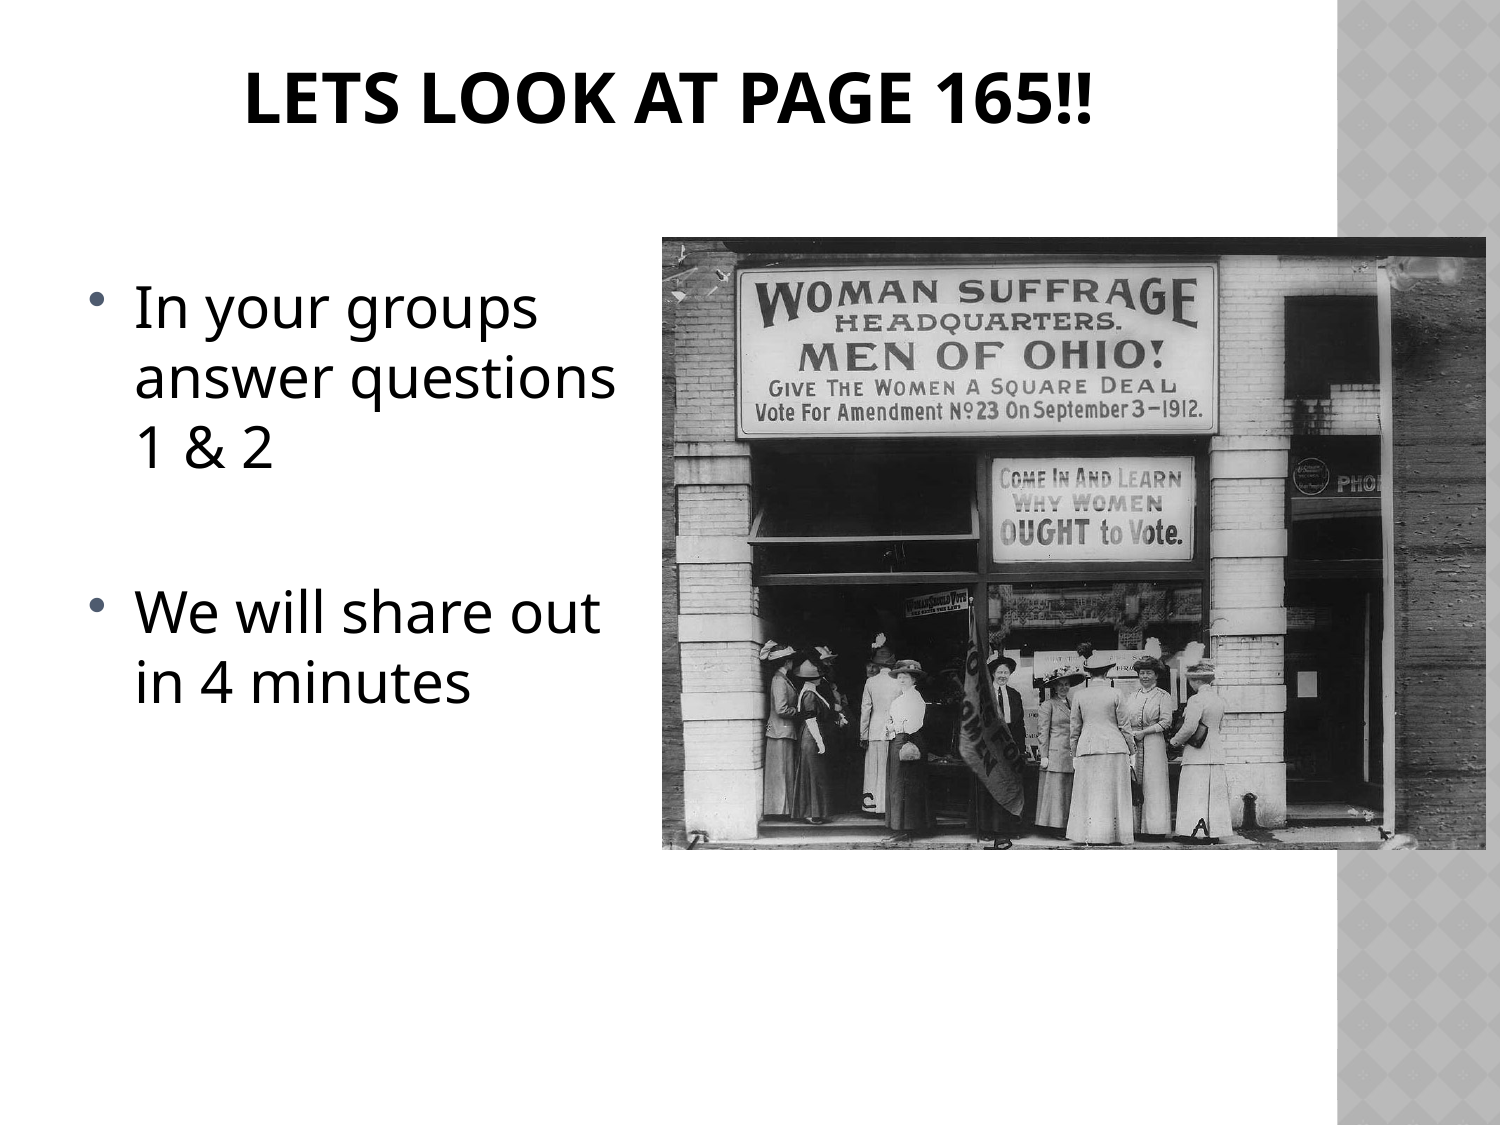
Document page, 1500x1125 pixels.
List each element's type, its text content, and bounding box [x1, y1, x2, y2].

title Lets look at page 165!! [75, 52, 1263, 138]
list In your groups answer questions 1 & 2 We will share out in 4 minutes [75, 262, 653, 1005]
picture [661, 237, 1486, 851]
